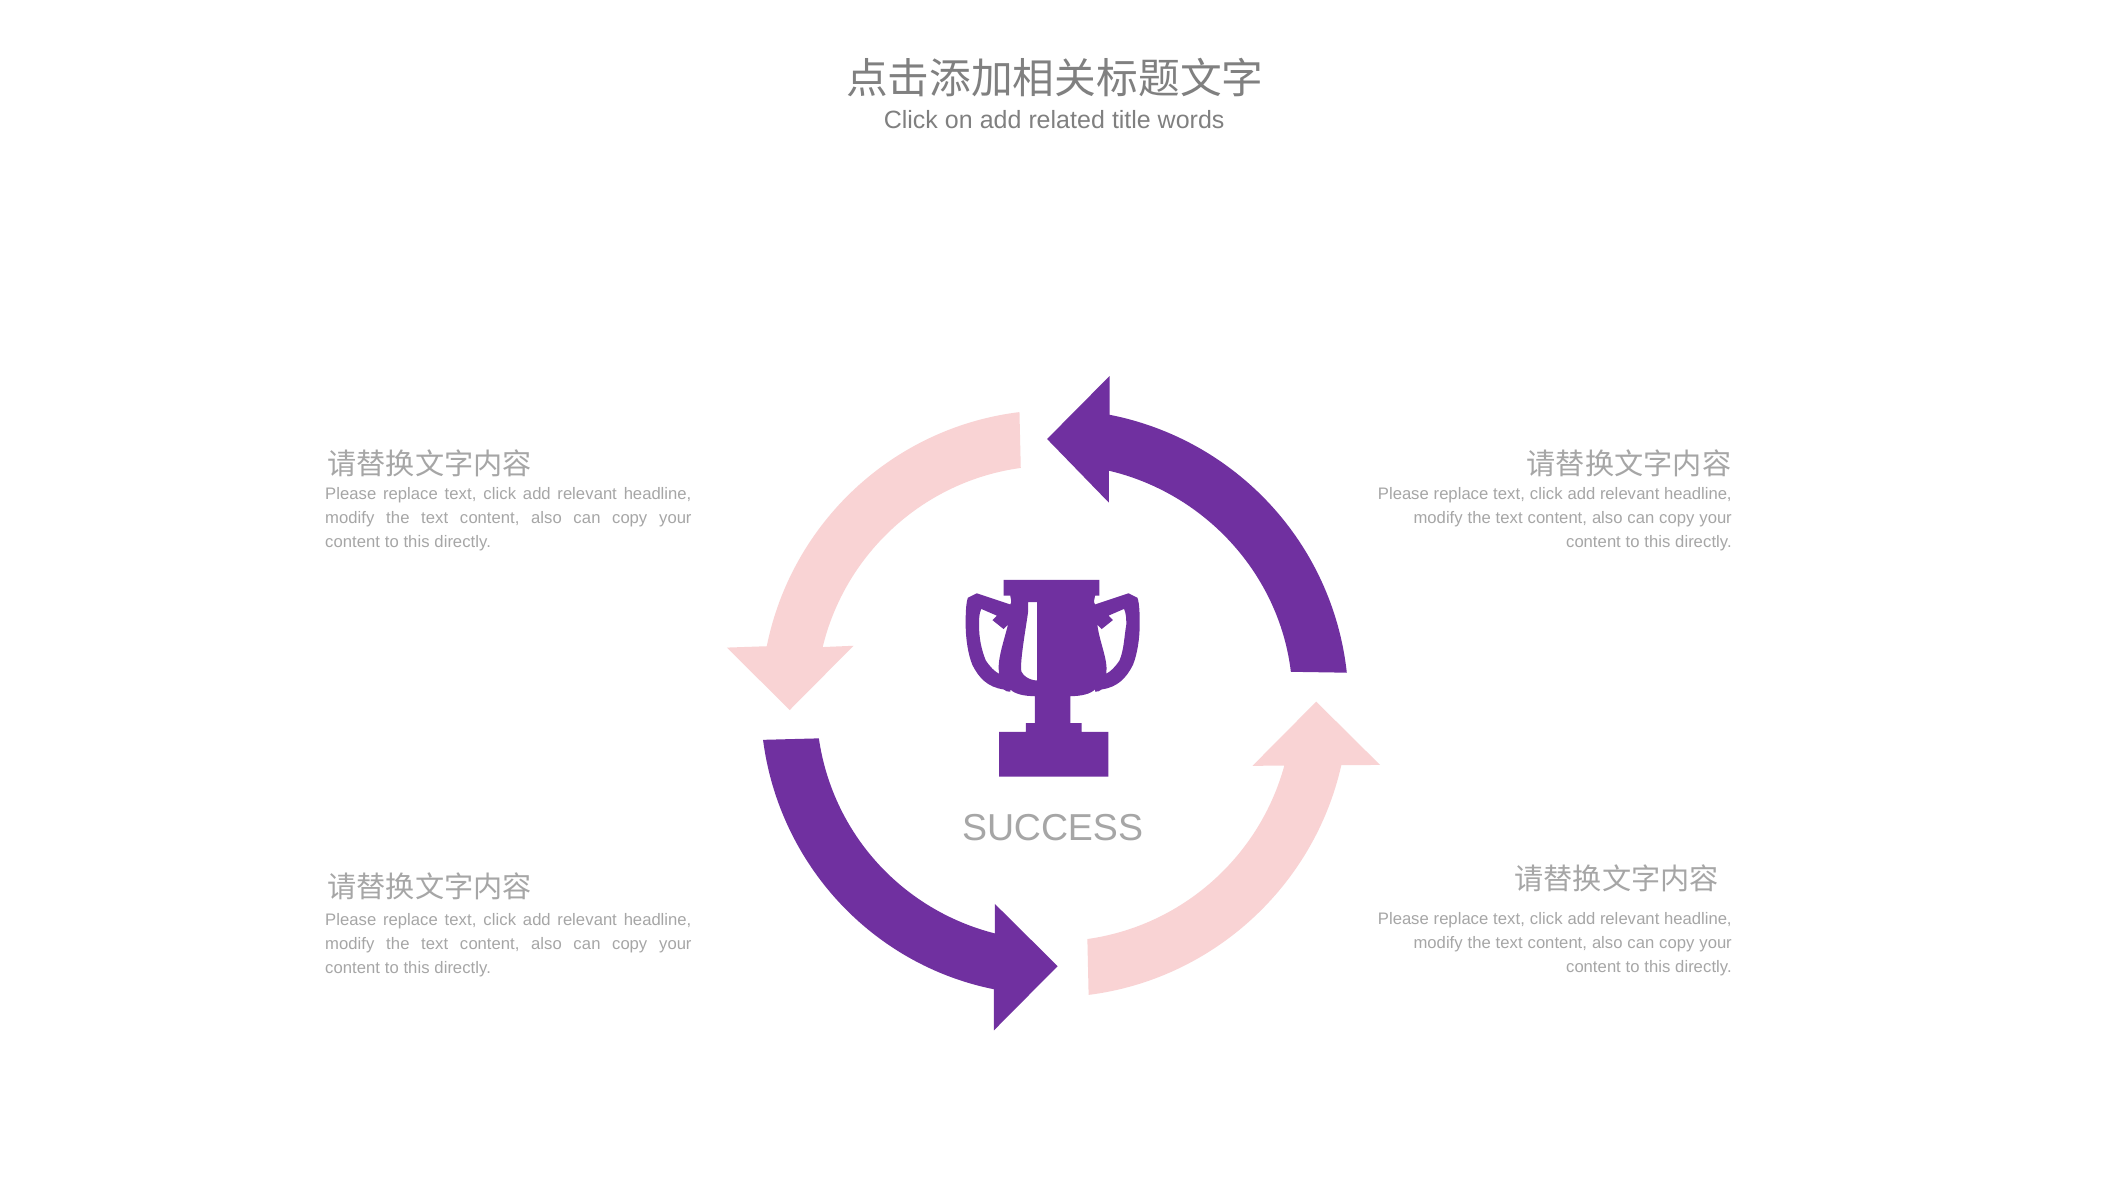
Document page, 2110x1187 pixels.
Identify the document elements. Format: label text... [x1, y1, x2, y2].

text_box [1361, 431, 1748, 558]
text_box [741, 388, 1369, 1017]
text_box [310, 854, 707, 984]
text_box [310, 431, 707, 558]
text_box 点击添加相关标题文字 [803, 44, 1307, 107]
text_box Click on add related title words [864, 95, 1246, 158]
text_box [1361, 845, 1748, 983]
